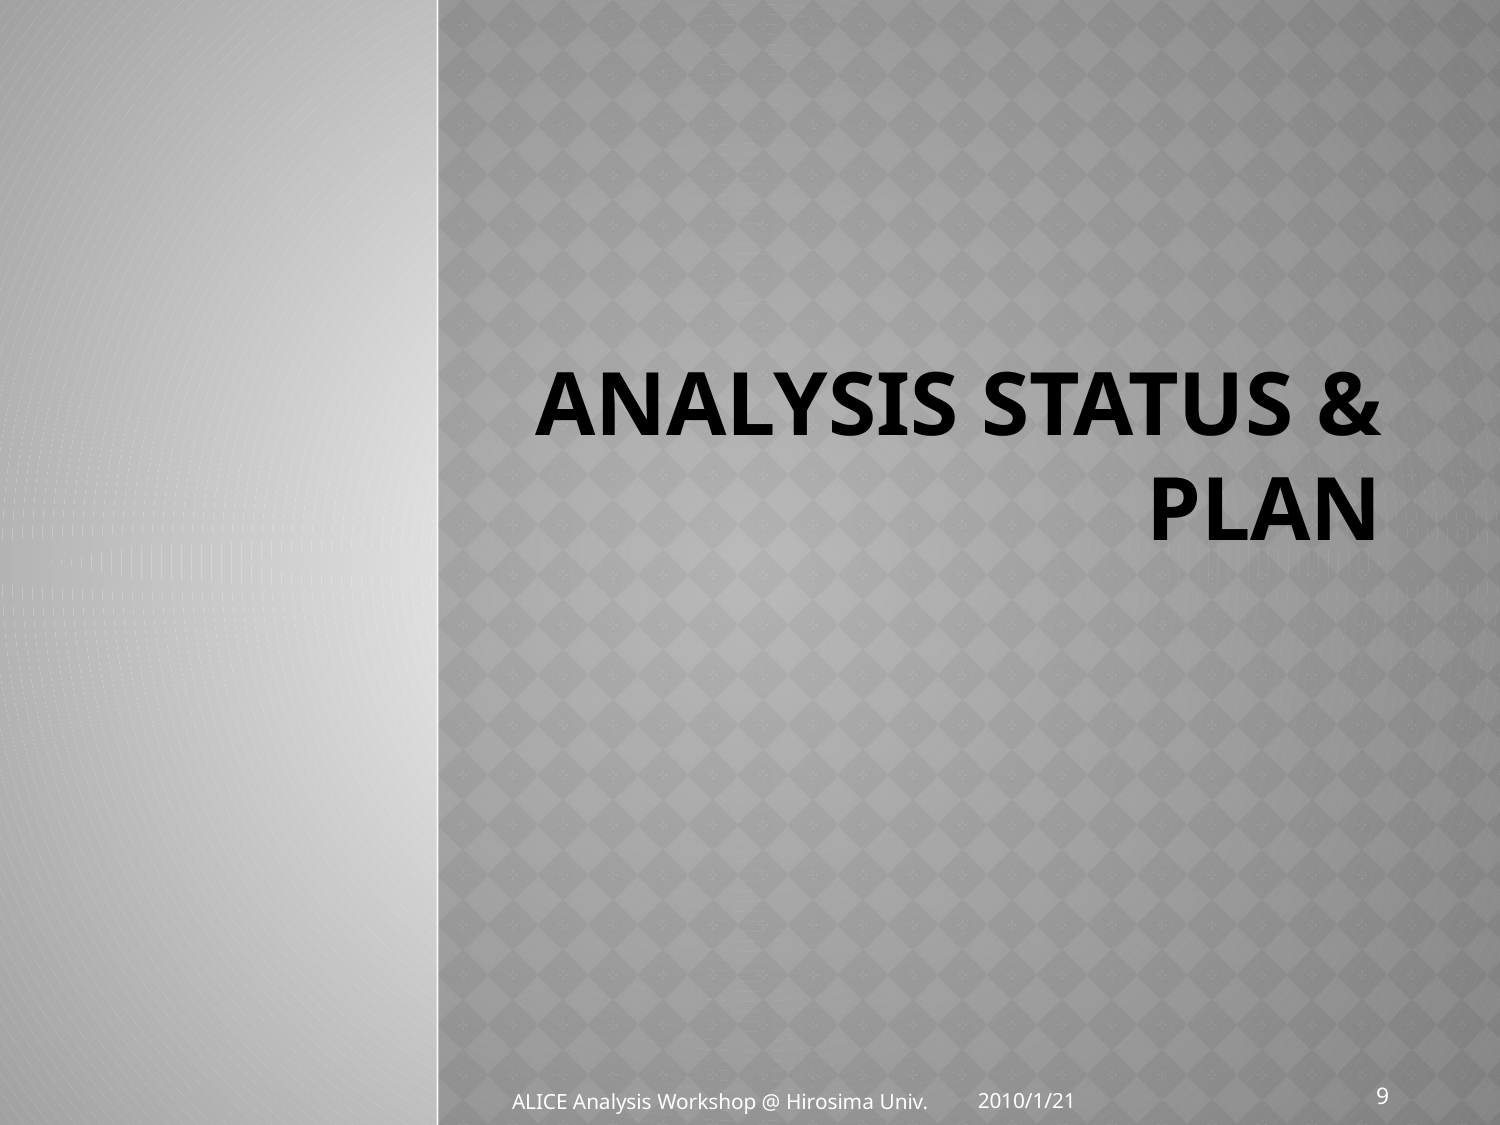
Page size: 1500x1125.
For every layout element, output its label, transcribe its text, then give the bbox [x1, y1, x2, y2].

title ANALYSIS Status & Plan [339, 87, 1390, 558]
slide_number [963, 1075, 1292, 1113]
slide_number 9 [1292, 1075, 1390, 1113]
footer ALICE Analysis Workshop @ Hirosima Univ. [462, 1075, 943, 1114]
